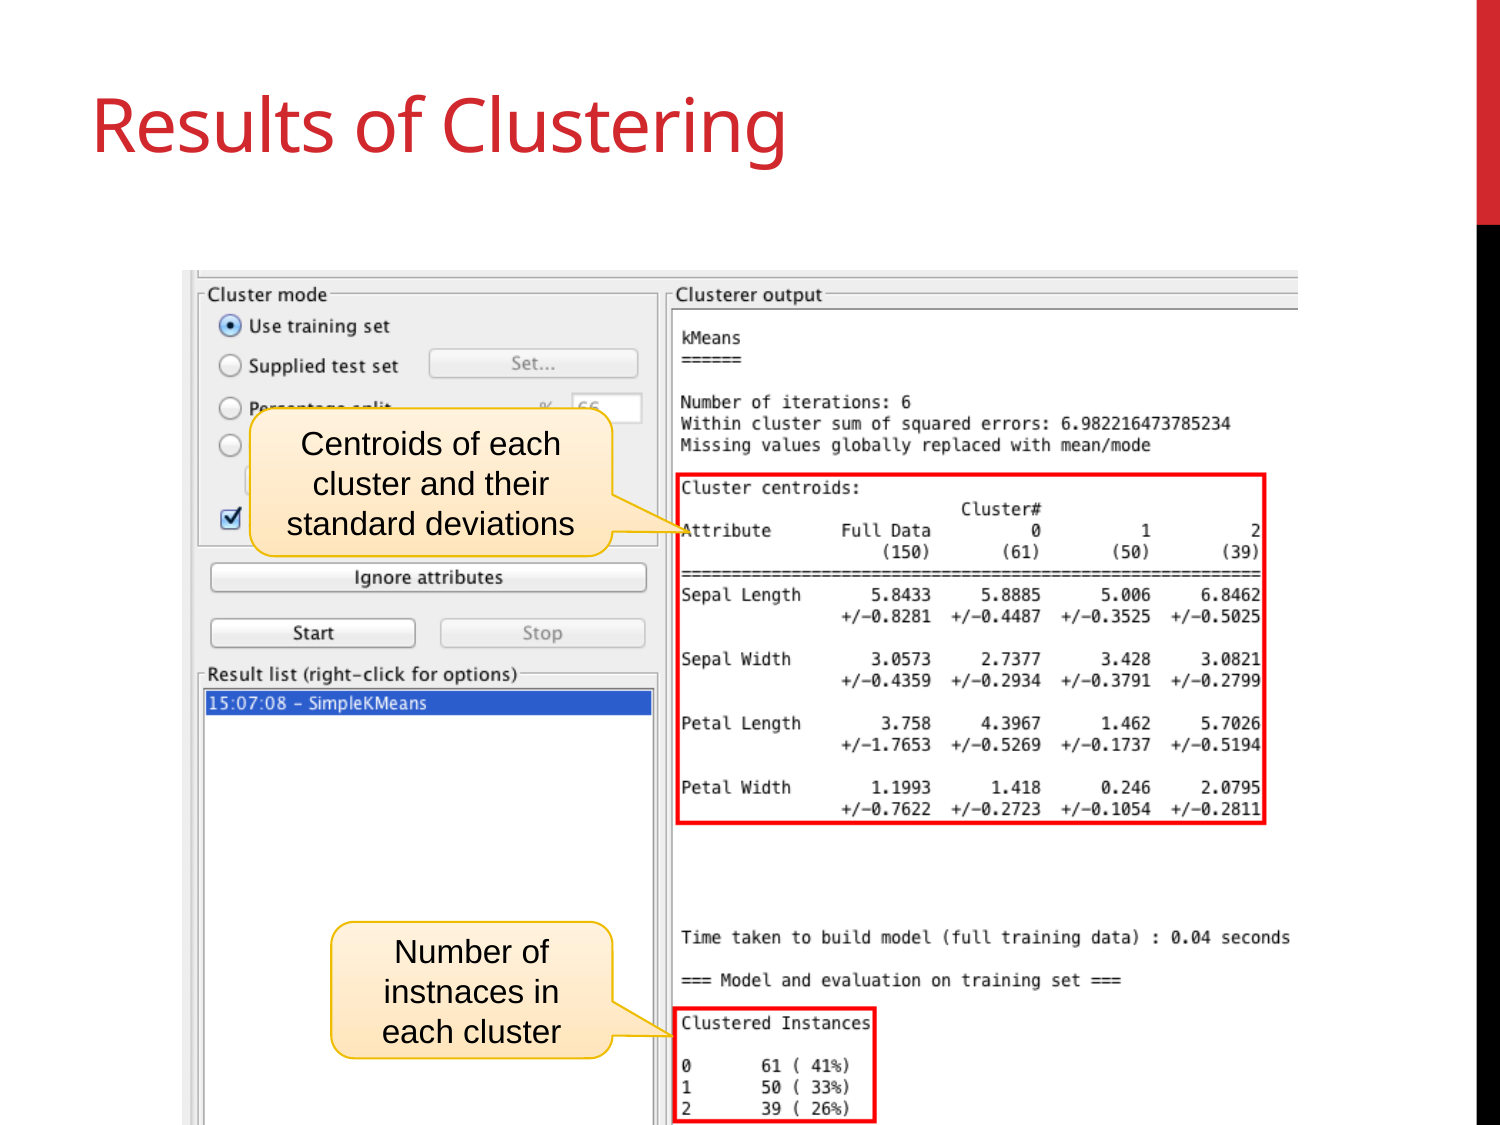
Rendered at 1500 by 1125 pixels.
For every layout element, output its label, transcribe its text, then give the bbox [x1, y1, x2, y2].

title Results of Clustering [75, 25, 1325, 175]
picture [182, 270, 1299, 1125]
